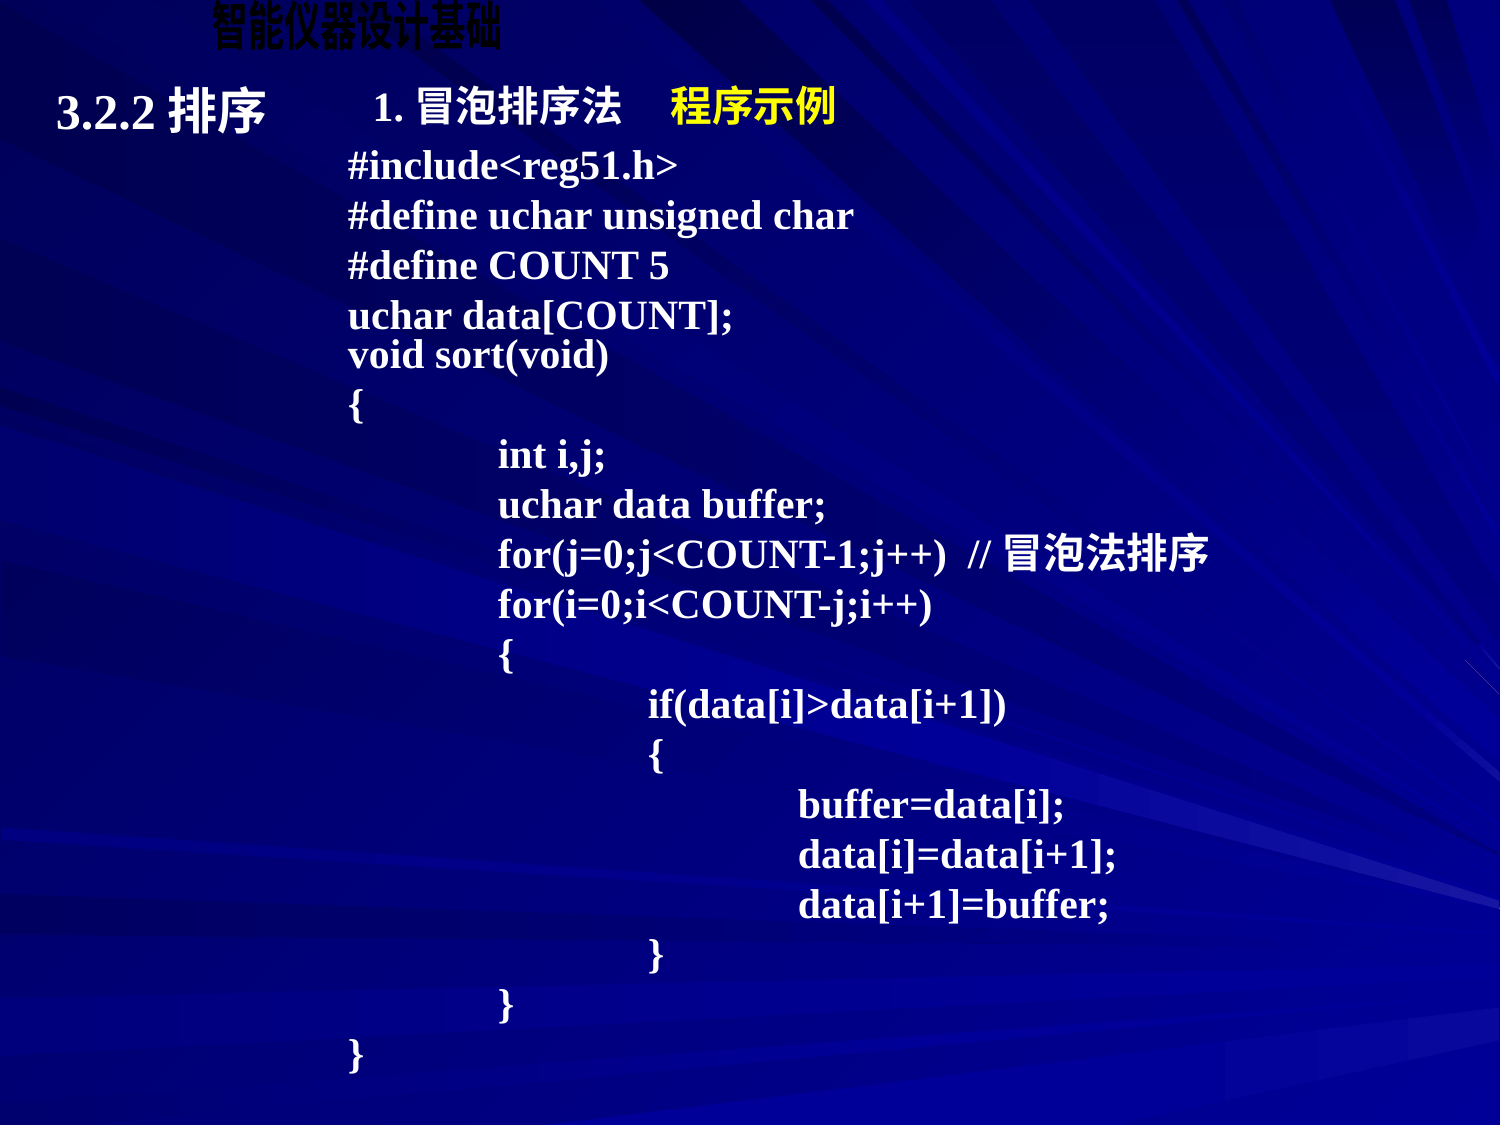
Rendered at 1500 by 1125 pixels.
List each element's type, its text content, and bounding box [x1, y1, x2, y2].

text_box 1.冒泡排序法 程序示例 [357, 71, 921, 137]
text_box 3.2.2排序 [41, 71, 285, 147]
text_box #include<reg51.h> #define uchar unsigned char #define COUNT 5 uchar data[COUNT]; void sort(void) { int i,j; uchar data buffer; for(j=0;j<COUNT-1;j++) //冒泡法排序 for(i=0;i<COUNT-j;i++) { if(data[i]>data[i+1]) { buffer=data[i]; data[i]=data[i+1]; data[i+1]=buffer; } } } [333, 130, 1370, 1085]
